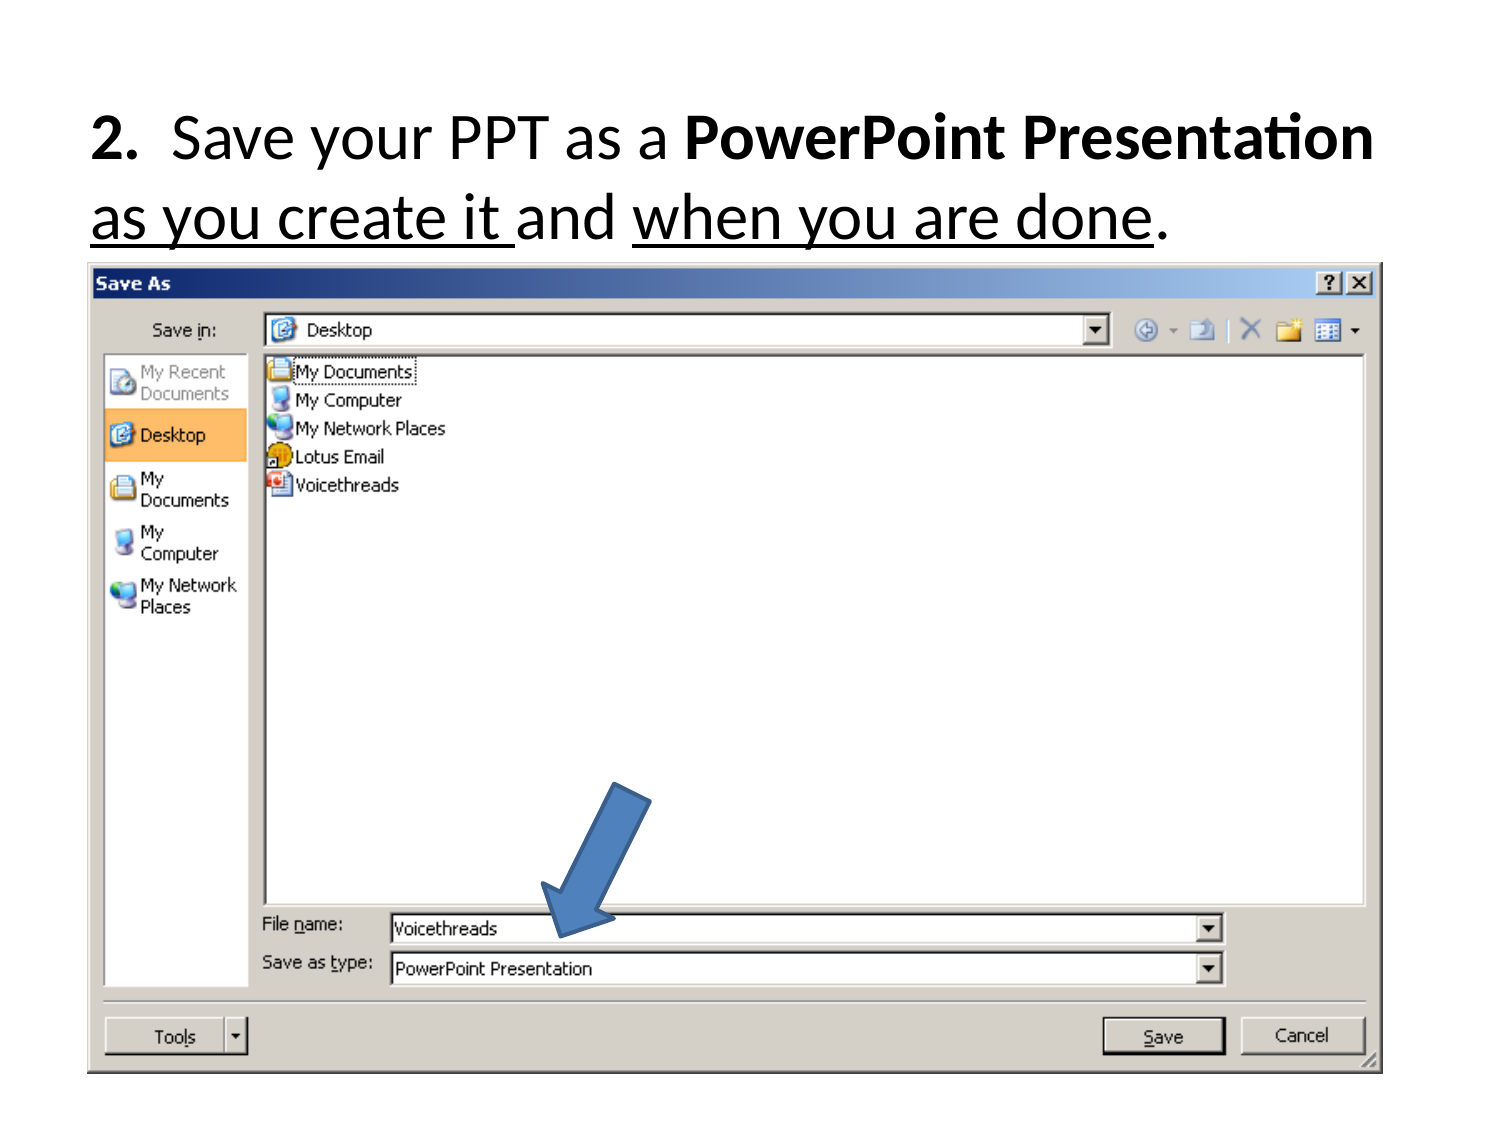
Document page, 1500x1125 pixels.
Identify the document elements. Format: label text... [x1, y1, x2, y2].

picture [87, 262, 1384, 1074]
title 2. Save your PPT as a PowerPoint Presentation as you create it and when you are done. [75, 45, 1425, 300]
